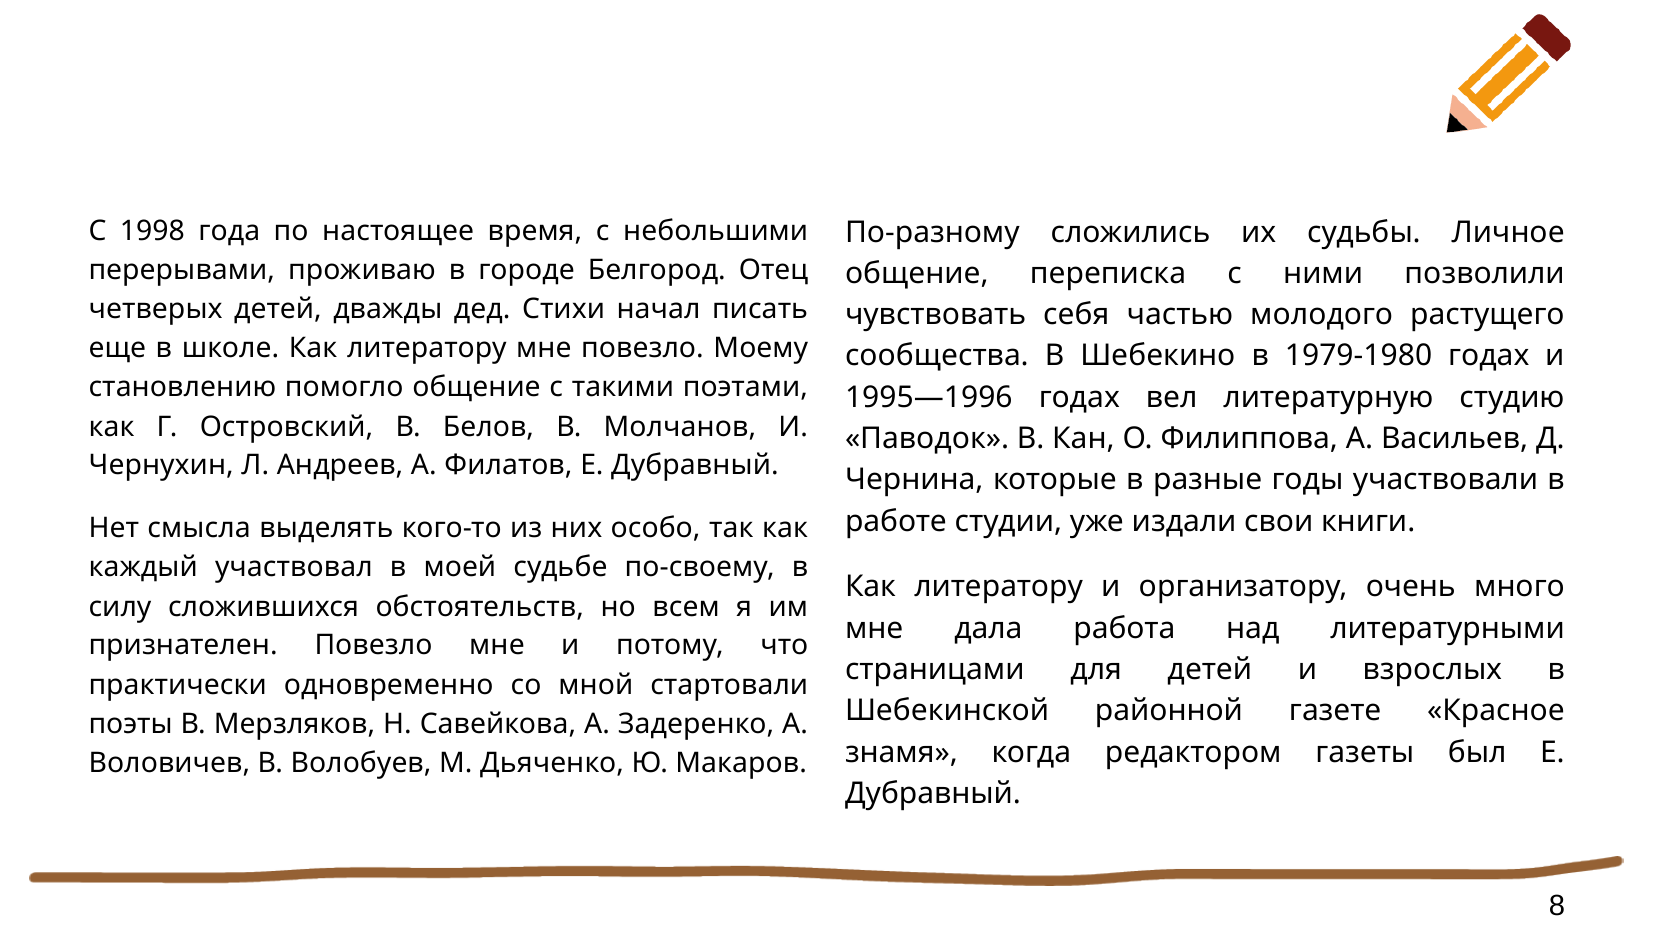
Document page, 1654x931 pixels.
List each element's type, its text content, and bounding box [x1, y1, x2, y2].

picture [1446, 14, 1571, 133]
list С 1998 года по настоящее время, с небольшими перерывами, проживаю в городе Белгород. Отец четверых детей, дважды дед. Стихи начал писать еще в школе. Как литератору мне повезло. Моему становлению помогло общение с такими поэтами, как Г. Островский, В. Белов, В. Молчанов, И. Чернухин, Л. Андреев, A. Филатов, Е. Дубравный. Нет смысла выделять кого-то из них особо, так как каждый участвовал в моей судьбе по-своему, в силу сложившихся обстоятельств, но всем я им признателен. Повезло мне и потому, что практически одновременно со мной стартовали поэты В. Мерзляков, Н. Савейкова, А. Задеренко, А. Воловичев, В. Волобуев, М. Дьяченко, Ю. Макаров. [88, 206, 809, 857]
list По-разному сложились их судьбы. Личное общение, переписка с ними позволили чувствовать себя частью молодого растущего сообщества. В Шебекино в 1979-1980 годах и 1995—1996 годах вел литературную студию «Паводок». B. Кан, О. Филиппова, А. Васильев, Д. Чернина, которые в разные годы участвовали в работе студии, уже издали свои книги. Как литератору и организатору, очень много мне дала работа над литературными страницами для детей и взрослых в Шебекинской районной газете «Красное знамя», когда редактором газеты был Е. Дубравный. [845, 206, 1566, 857]
picture [29, 856, 1624, 886]
slide_number 8 [1181, 885, 1565, 931]
